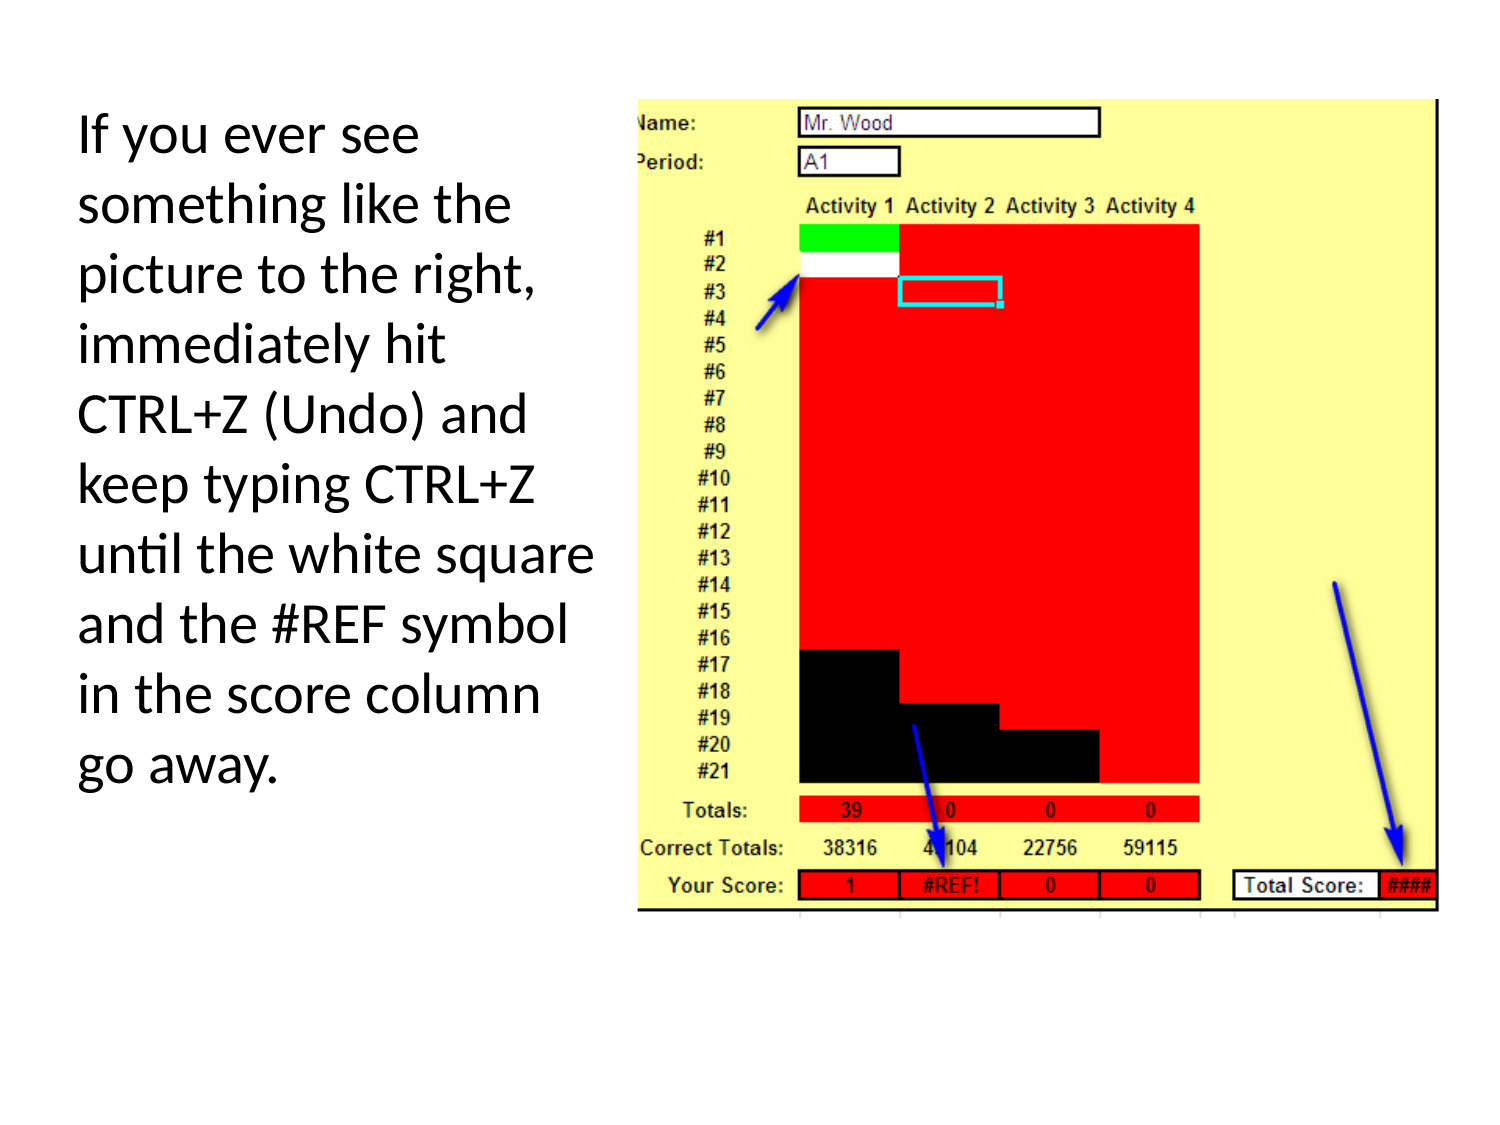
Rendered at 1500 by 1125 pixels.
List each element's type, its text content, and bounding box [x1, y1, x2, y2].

text_box If you ever see something like the picture to the right, immediately hit CTRL+Z (Undo) and keep typing CTRL+Z until the white square and the #REF symbol in the score column go away. [62, 87, 613, 873]
picture [637, 99, 1465, 918]
